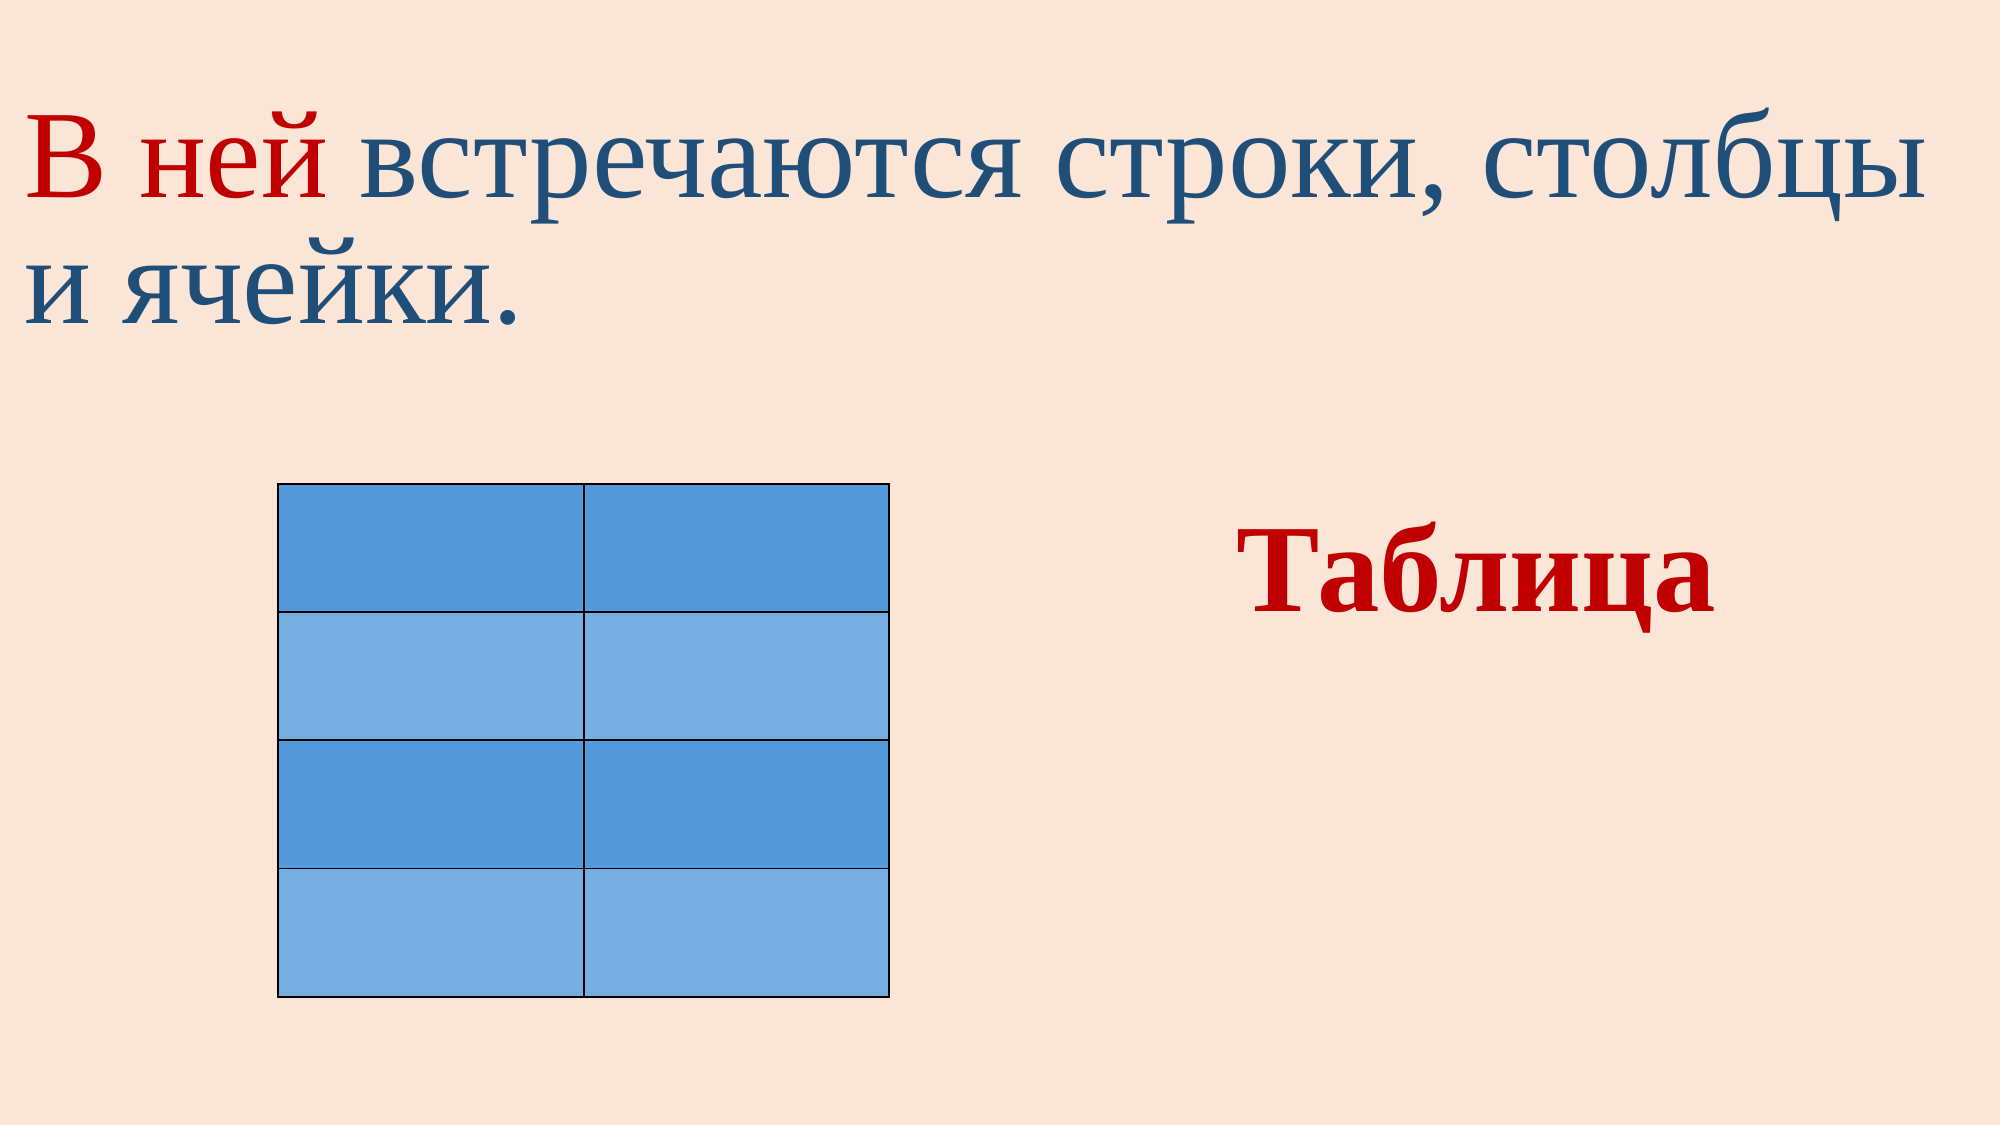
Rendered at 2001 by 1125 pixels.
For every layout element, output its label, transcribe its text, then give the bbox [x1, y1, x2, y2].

table_cell [585, 741, 888, 868]
table_cell [279, 613, 583, 739]
table_cell [279, 869, 583, 996]
table_cell [279, 741, 583, 868]
table_header [585, 485, 888, 611]
text_box В ней встречаются строки, столбцы и ячейки. [9, 90, 1982, 356]
table_cell [585, 613, 888, 739]
text_box Таблица [1222, 479, 1764, 644]
table_cell [585, 869, 888, 996]
table_header [279, 485, 583, 611]
